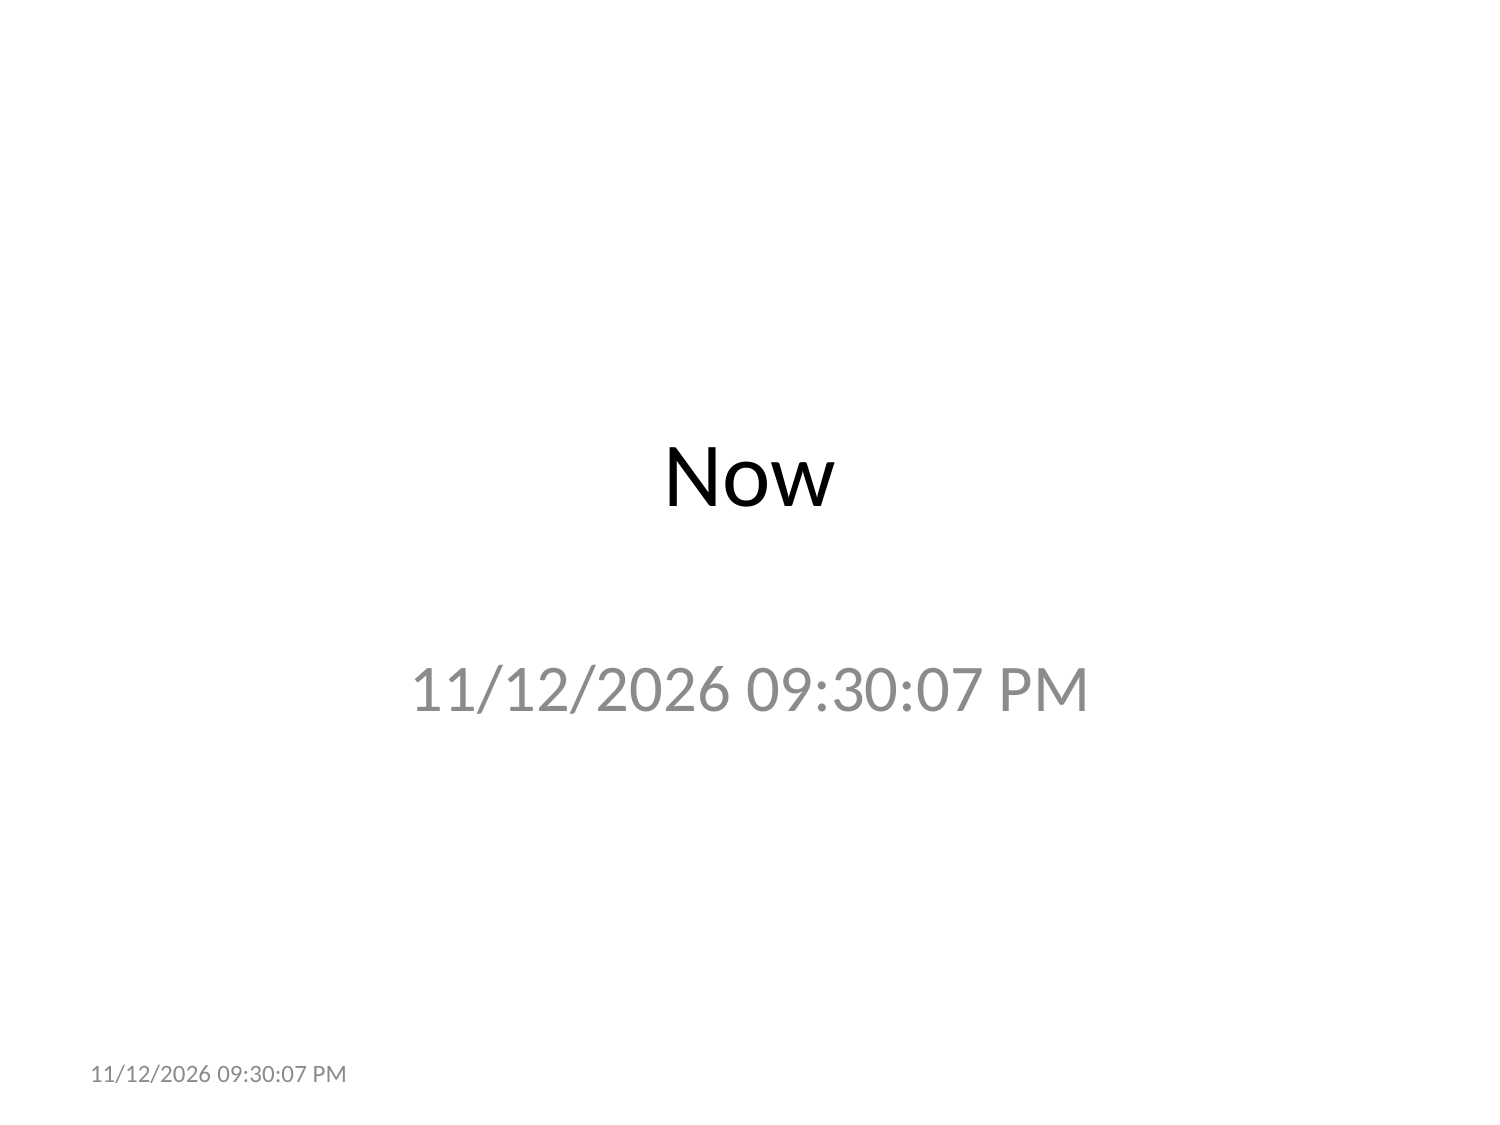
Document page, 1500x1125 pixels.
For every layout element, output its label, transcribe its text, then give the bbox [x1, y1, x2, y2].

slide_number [75, 1042, 425, 1103]
title Now [112, 349, 1388, 591]
subtitle 2011-12-19 10:20:04 AM [225, 637, 1275, 925]
